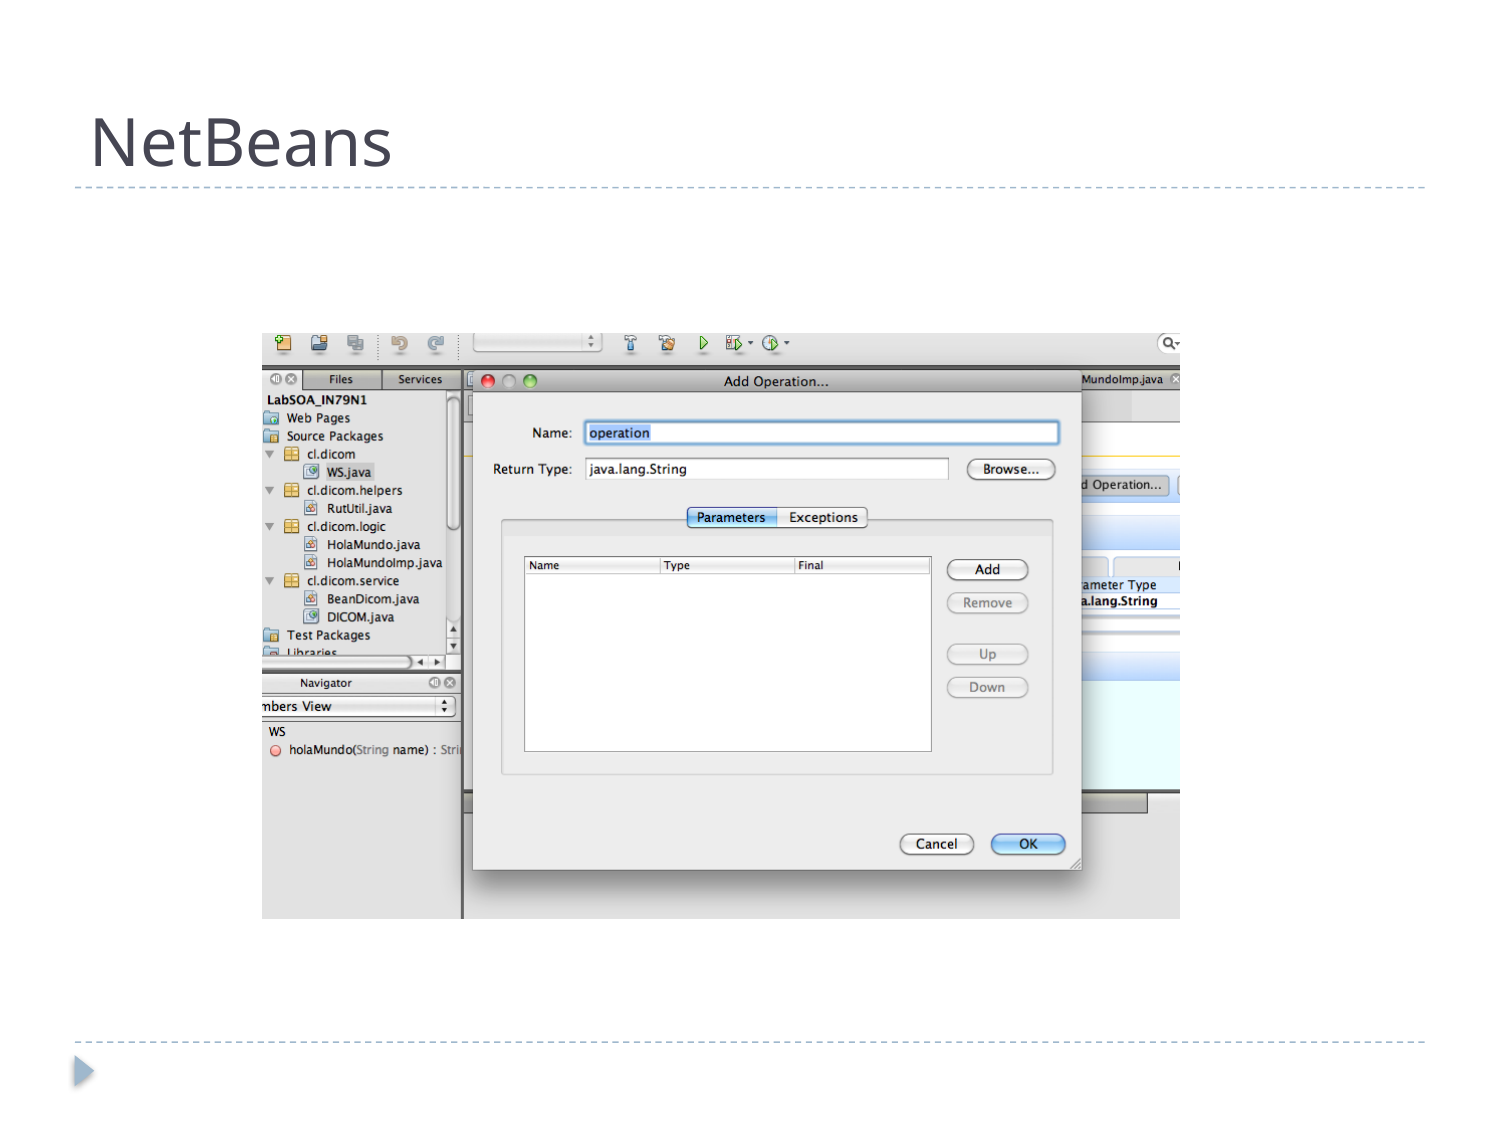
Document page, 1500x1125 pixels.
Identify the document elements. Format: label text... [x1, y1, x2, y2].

title NetBeans [75, 24, 1425, 188]
picture [262, 333, 1180, 920]
